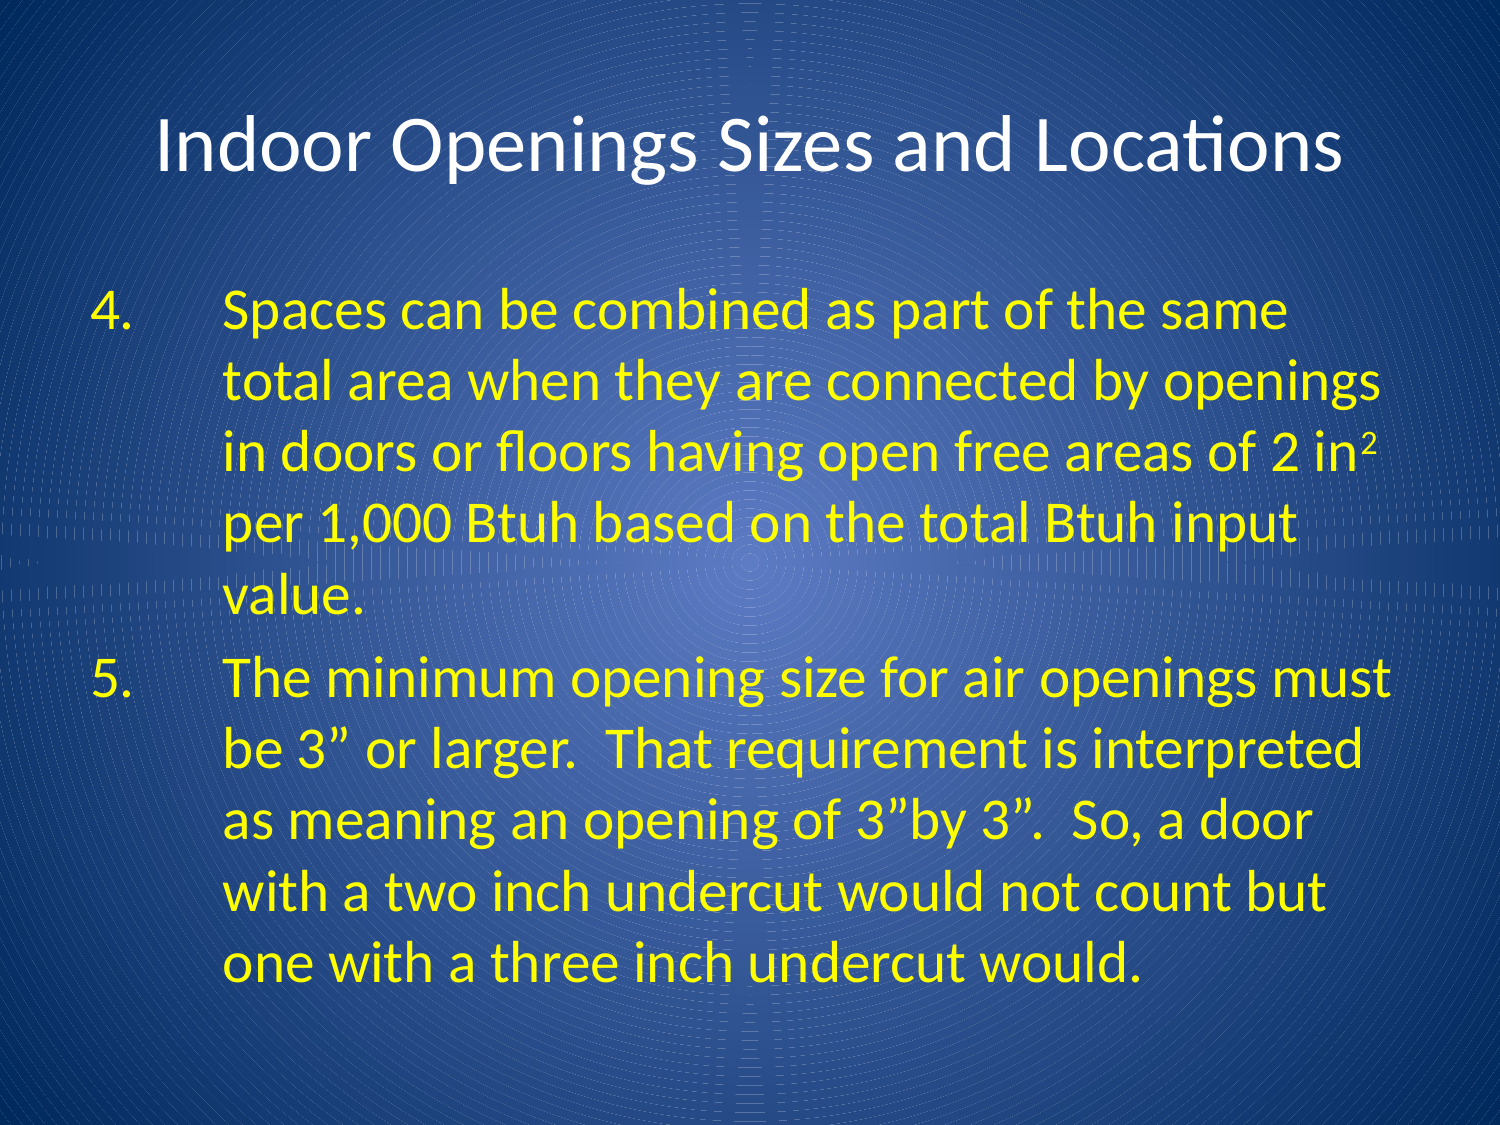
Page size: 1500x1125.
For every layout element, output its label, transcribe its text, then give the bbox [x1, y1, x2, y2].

title Indoor Openings Sizes and Locations [75, 45, 1425, 233]
list Spaces can be combined as part of the same total area when they are connected by openings in doors or floors having open free areas of 2 in2 per 1,000 Btuh based on the total Btuh input value. The minimum opening size for air openings must be 3” or larger. That requirement is interpreted as meaning an opening of 3”by 3”. So, a door with a two inch undercut would not count but one with a three inch undercut would. [75, 262, 1425, 1005]
